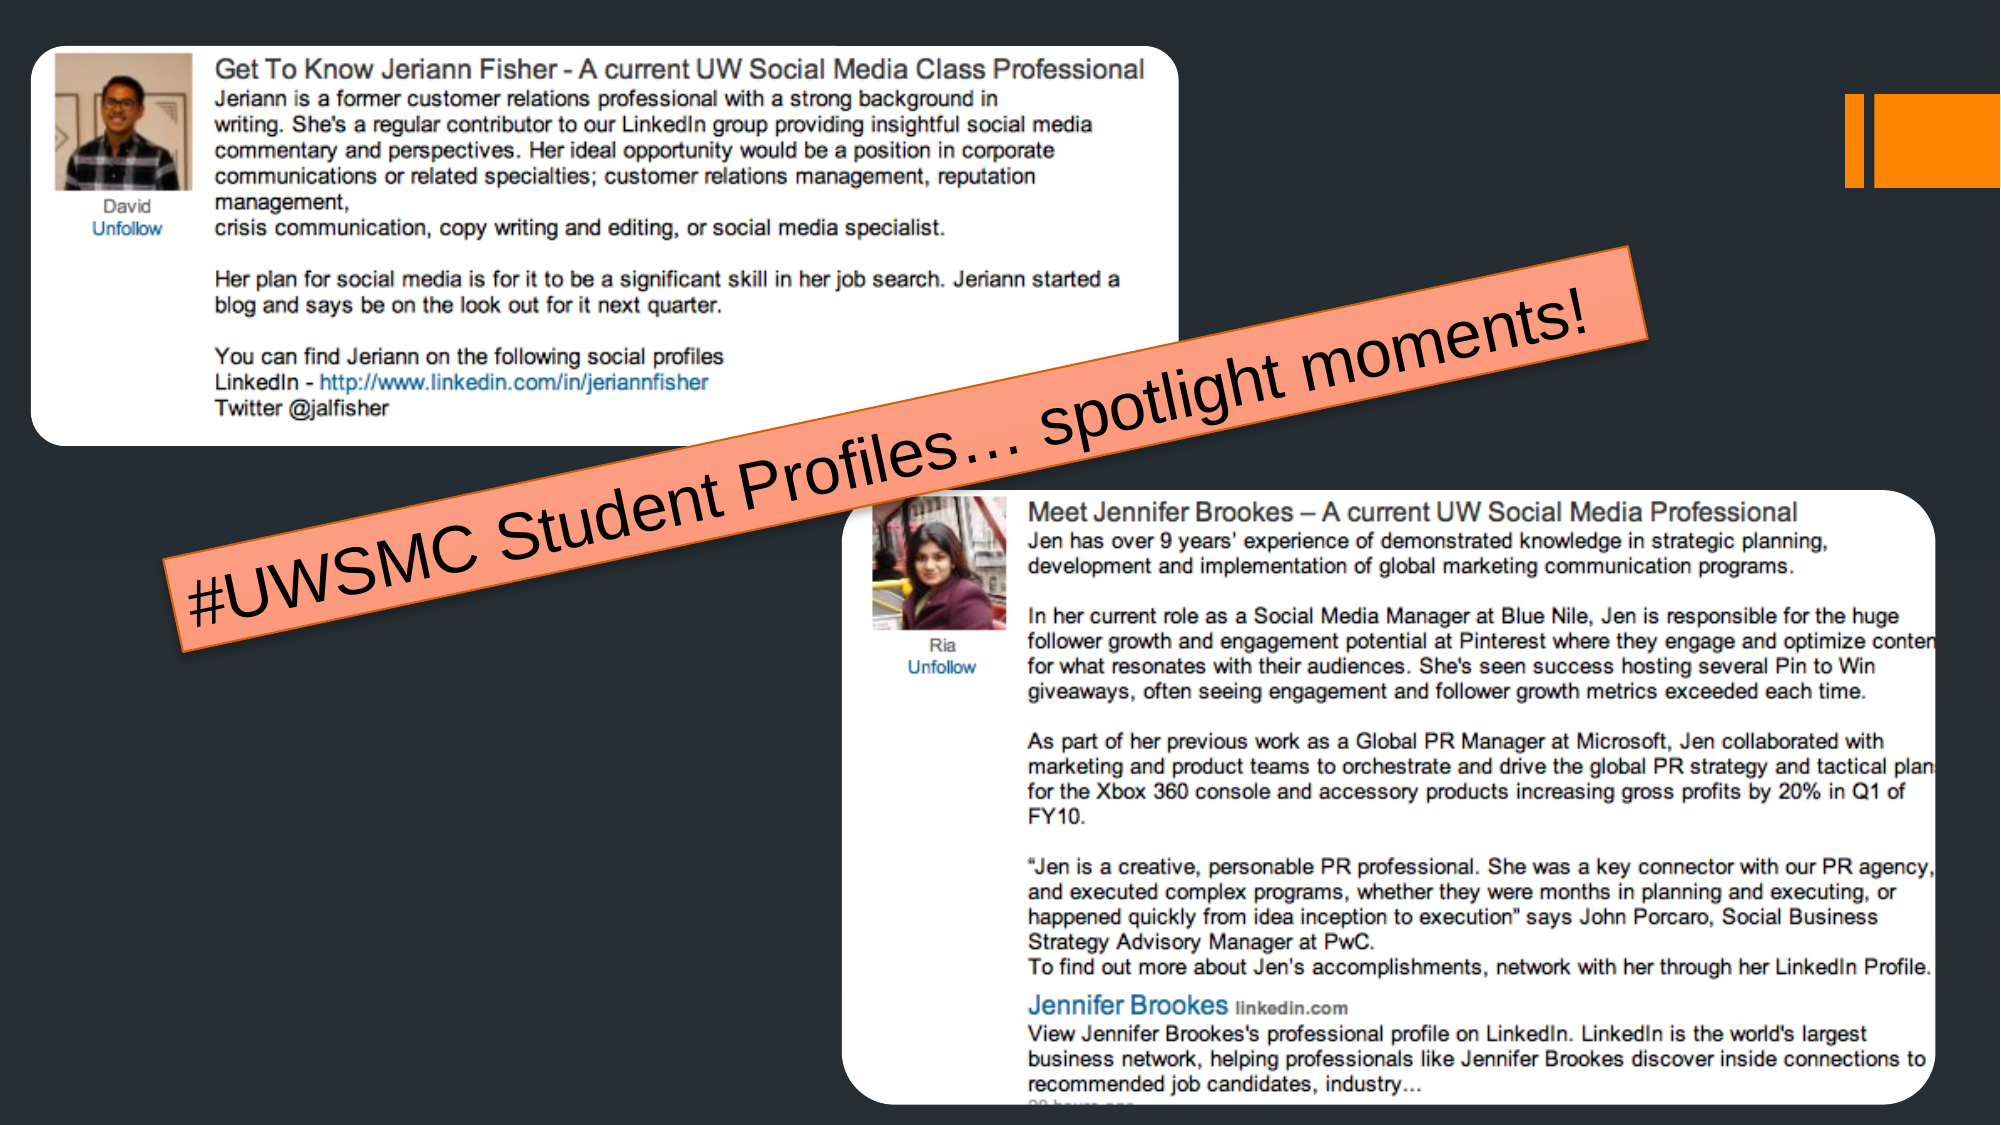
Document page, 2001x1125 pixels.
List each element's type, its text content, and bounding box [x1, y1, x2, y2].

picture [841, 489, 1936, 1106]
picture [30, 45, 1180, 447]
text_box #UWSMC Student Profiles… spotlight moments! [1184, 245, 1649, 439]
text_box #UWSMC Student Profiles… spotlight moments! [162, 459, 1091, 653]
